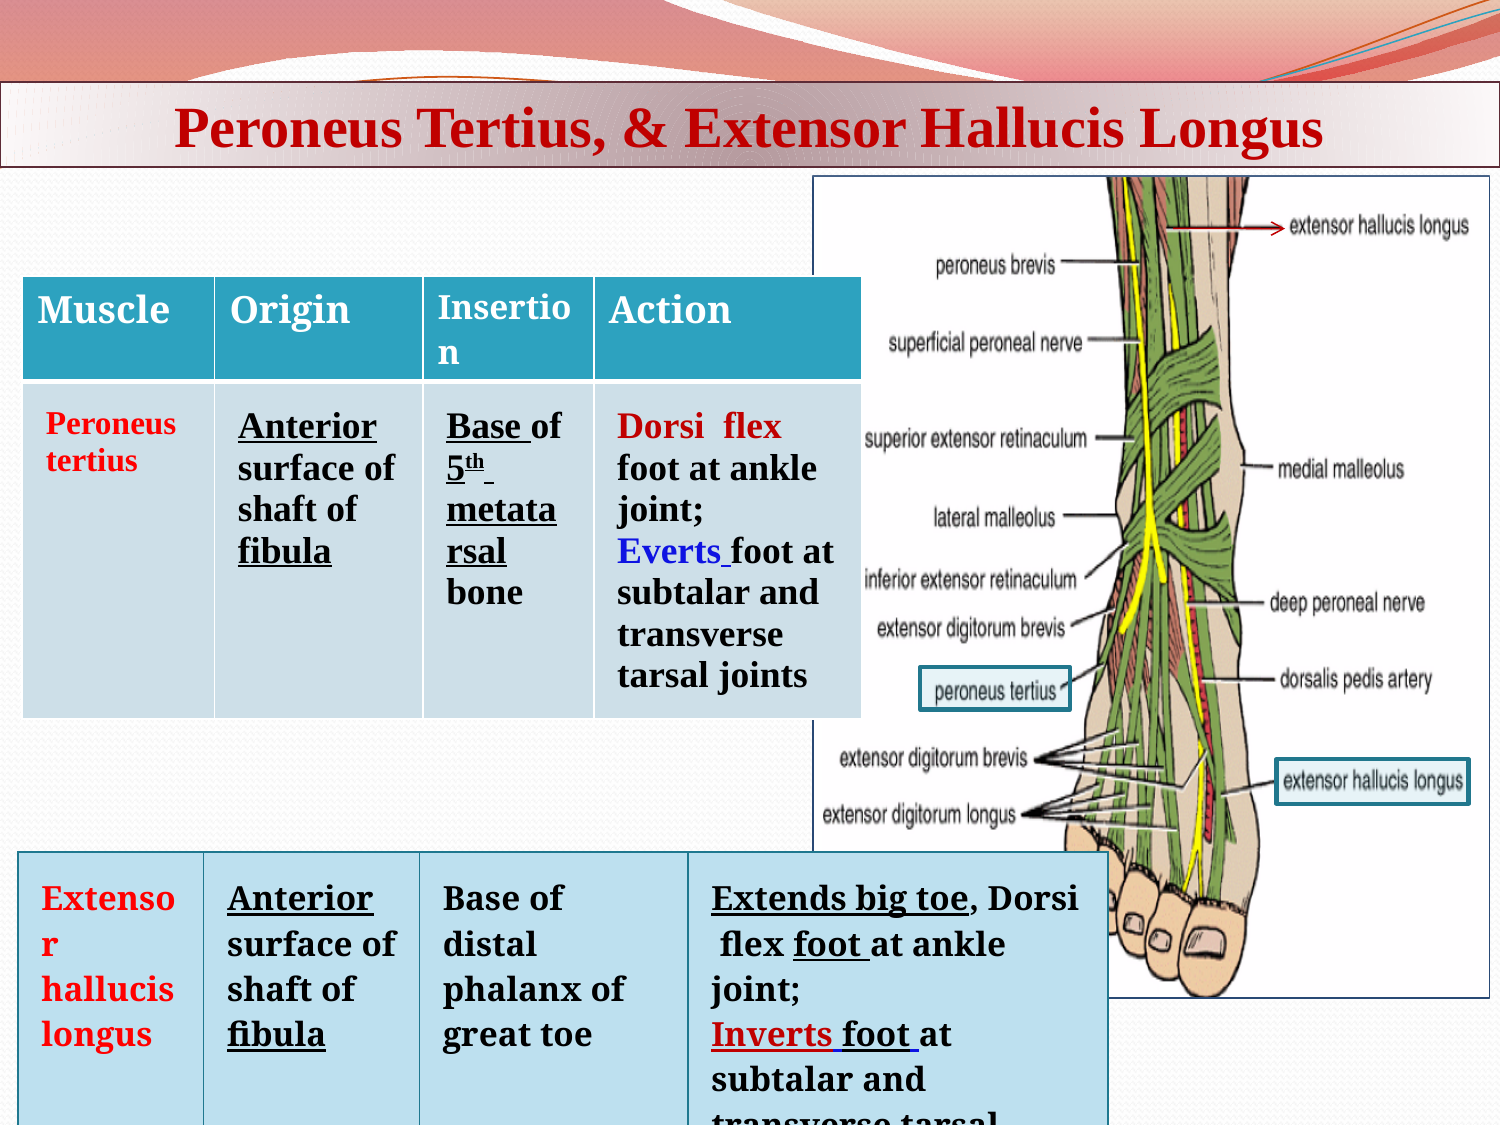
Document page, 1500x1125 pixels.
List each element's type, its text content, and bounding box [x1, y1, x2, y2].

table_cell Base of 5th metatarsal bone [424, 384, 593, 718]
table_header Insertion [424, 277, 593, 379]
table_header Action [595, 277, 806, 379]
table_cell Dorsi flex foot at ankle joint; Everts foot at subtalar and transverse tarsal joints [595, 384, 806, 718]
table_header Anterior surface of shaft of fibula [204, 853, 419, 1125]
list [813, 176, 1490, 998]
text_box It is very thin, but just distal to ankle joint, it is thickened to form Inferior extensor retinaculum [806, 853, 1107, 1010]
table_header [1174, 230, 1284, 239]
table_header Extends big toe, Dorsi flex foot at ankle joint; Inverts foot at subtalar and transverse tarsal joints [689, 853, 1107, 1125]
table_header Base of distal phalanx of great toe [420, 853, 687, 1125]
text_box Peroneus Tertius, & Extensor Hallucis Longus [0, 81, 1500, 168]
table_cell Anterior surface of shaft of fibula [215, 384, 422, 718]
table_header Extensor hallucis longus [19, 853, 203, 1125]
table_header Muscle [23, 277, 214, 379]
table_cell Peroneus tertius [23, 384, 214, 718]
table_header Origin [215, 277, 422, 379]
